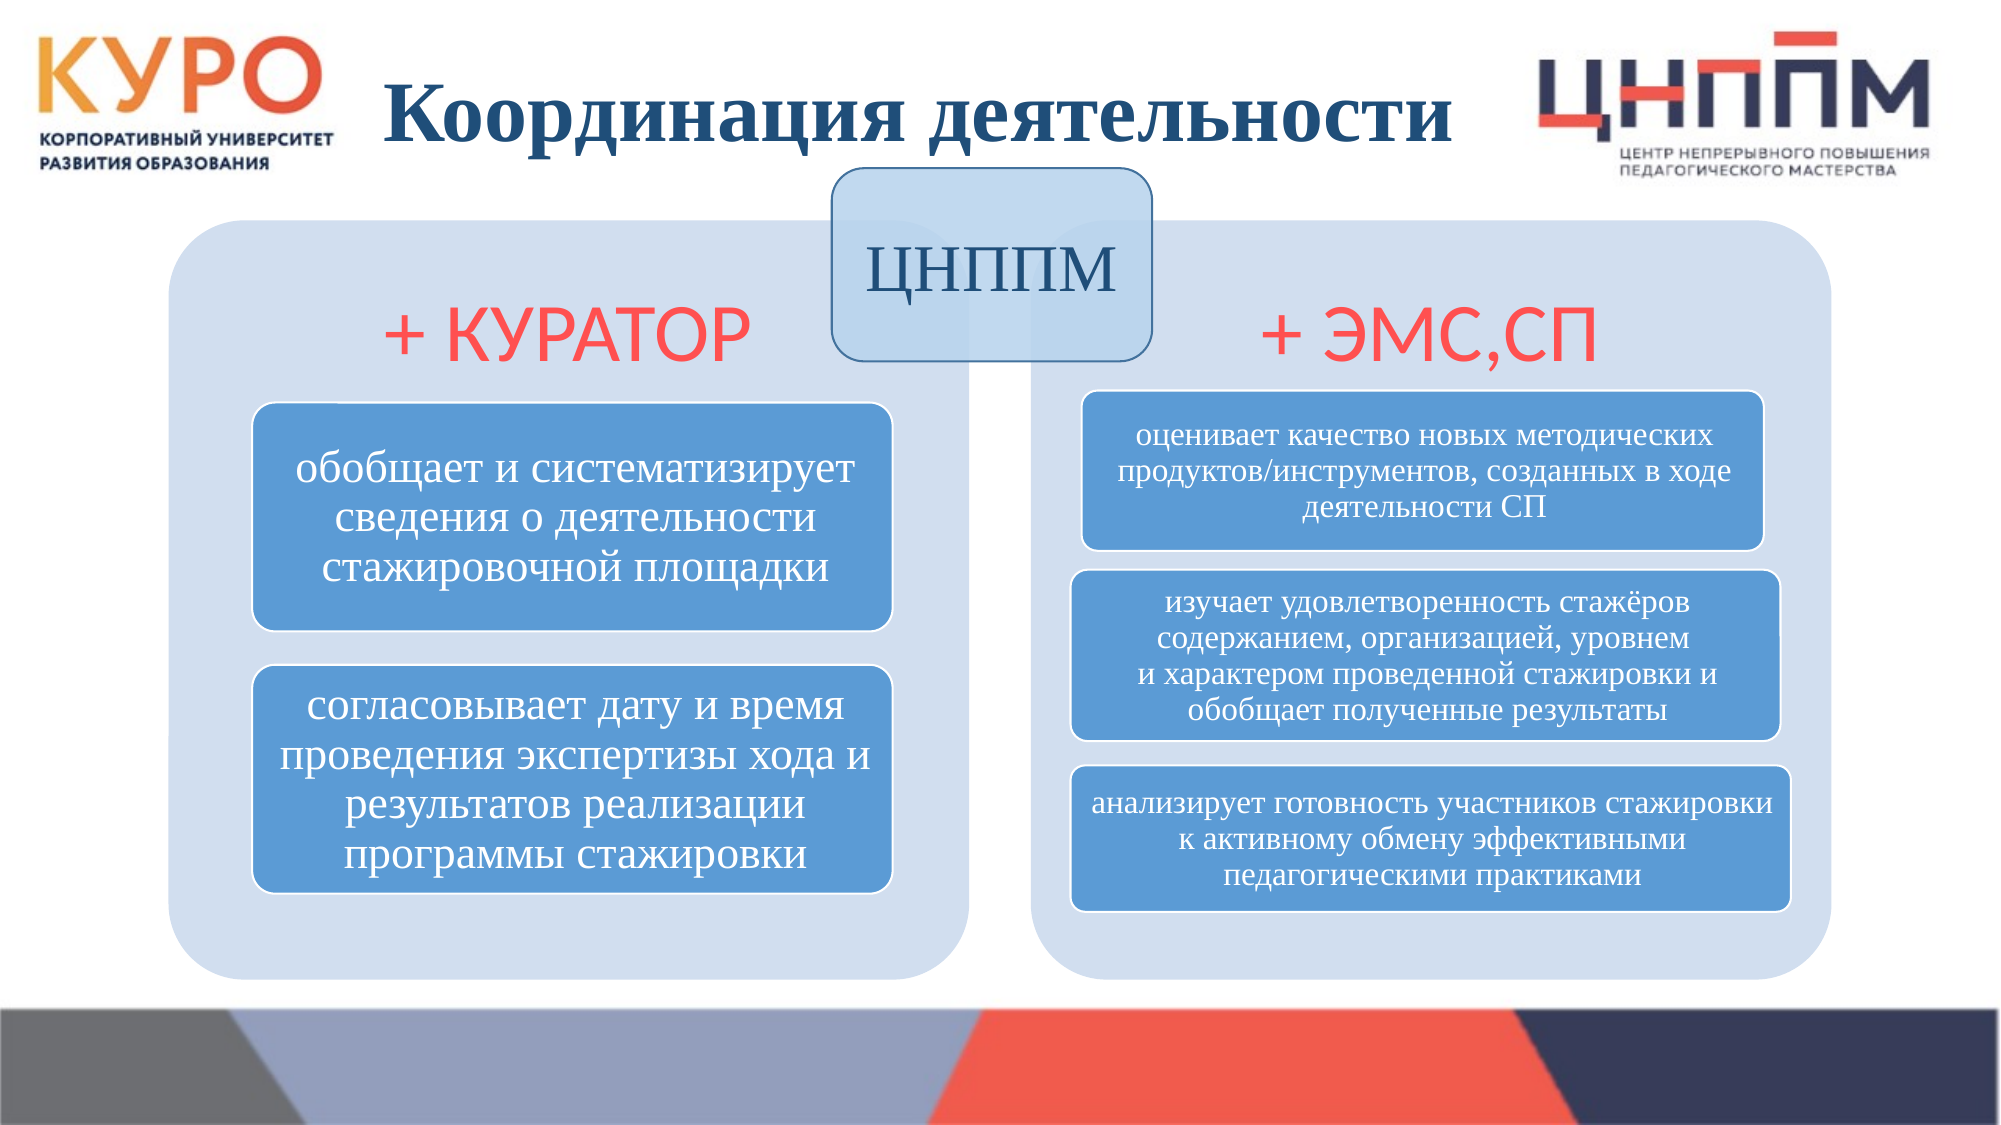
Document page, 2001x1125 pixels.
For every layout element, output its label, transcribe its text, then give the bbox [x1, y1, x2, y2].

text_box ЦНППМ [830, 167, 1154, 220]
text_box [168, 220, 1832, 980]
picture [0, 0, 2001, 1125]
title Координация деятельности [368, 59, 1566, 169]
